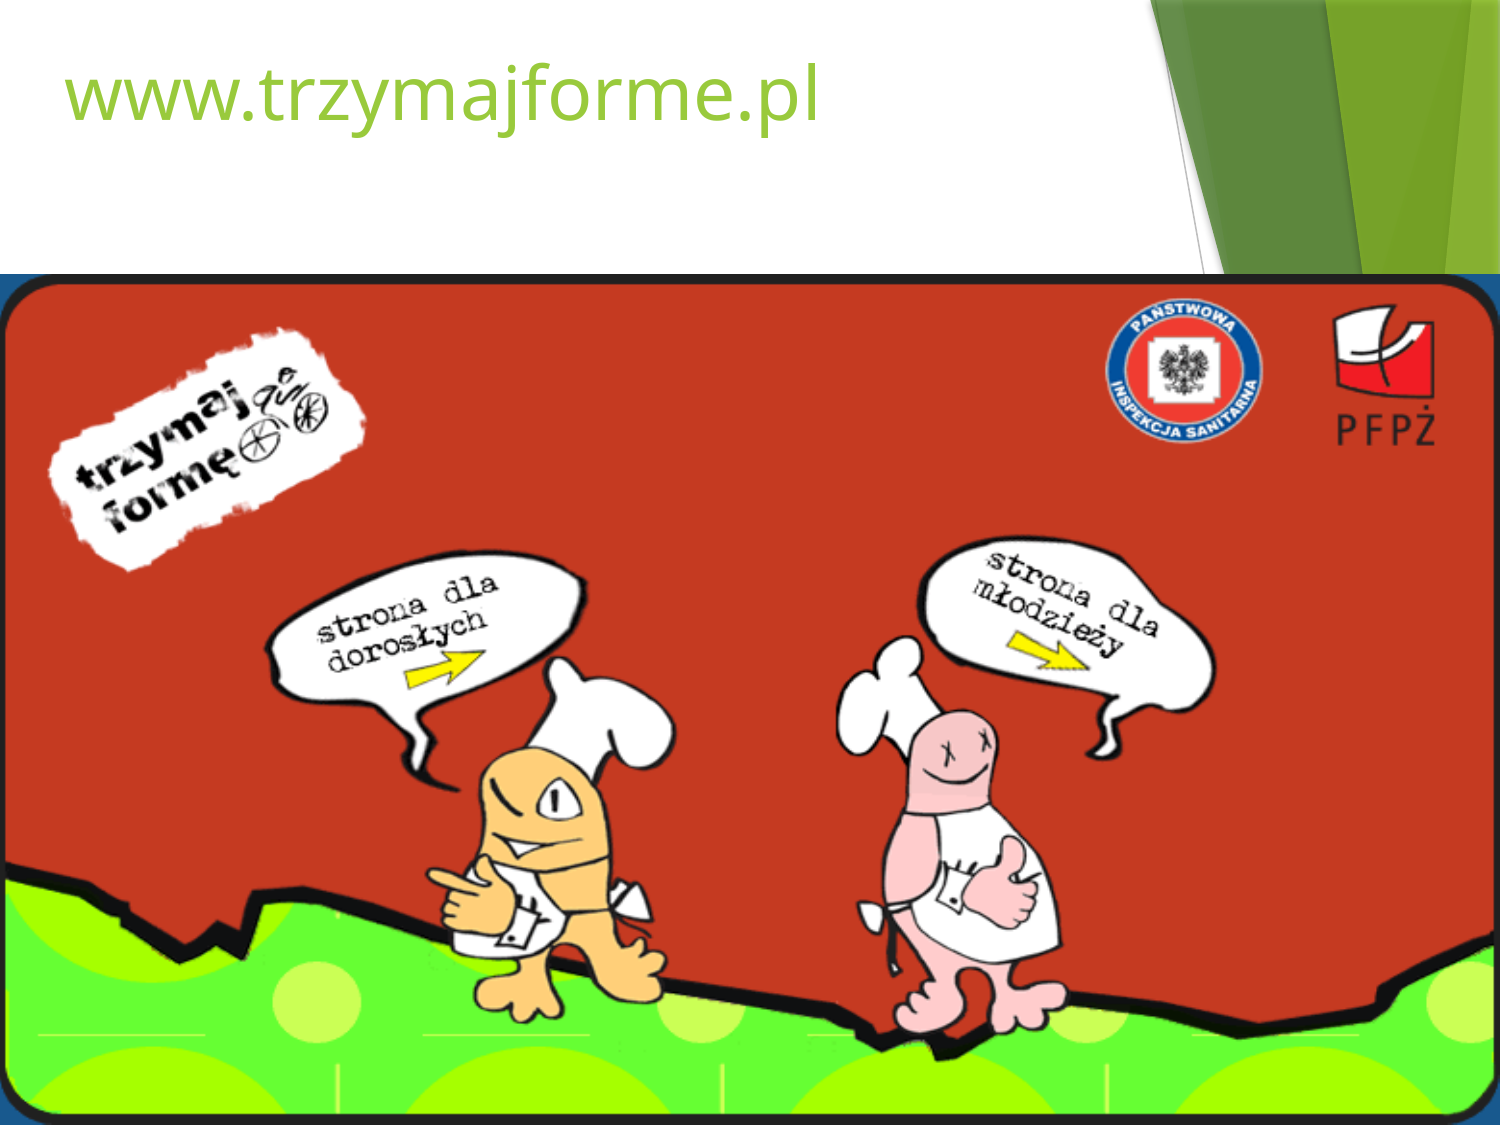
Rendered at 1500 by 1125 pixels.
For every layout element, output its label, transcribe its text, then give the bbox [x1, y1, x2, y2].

title www.trzymajforme.pl [49, 37, 1446, 255]
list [0, 273, 1500, 1125]
